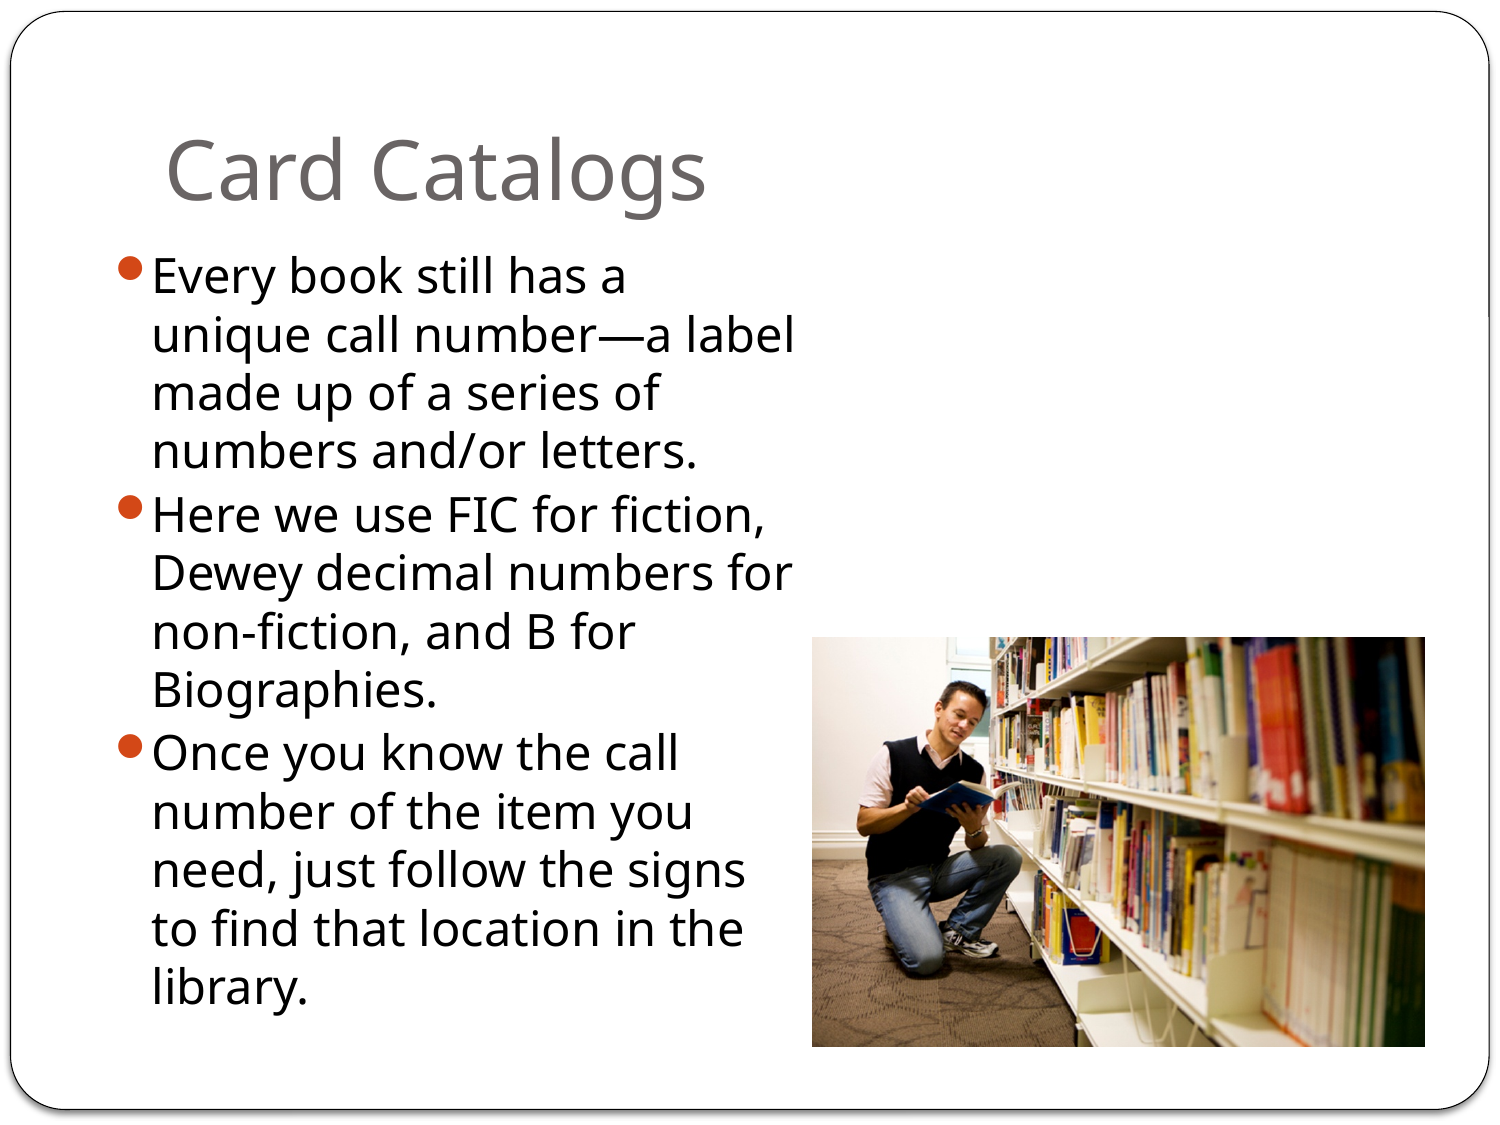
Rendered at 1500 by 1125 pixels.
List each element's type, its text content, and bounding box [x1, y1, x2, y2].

list Every book still has a unique call number—a label made up of a series of numbers and/or letters. Here we use FIC for fiction, Dewey decimal numbers for non-fiction, and B for Biographies. Once you know the call number of the item you need, just follow the signs to find that location in the library. [99, 237, 813, 1050]
picture [812, 637, 1426, 1047]
title Card Catalogs [150, 45, 1425, 233]
